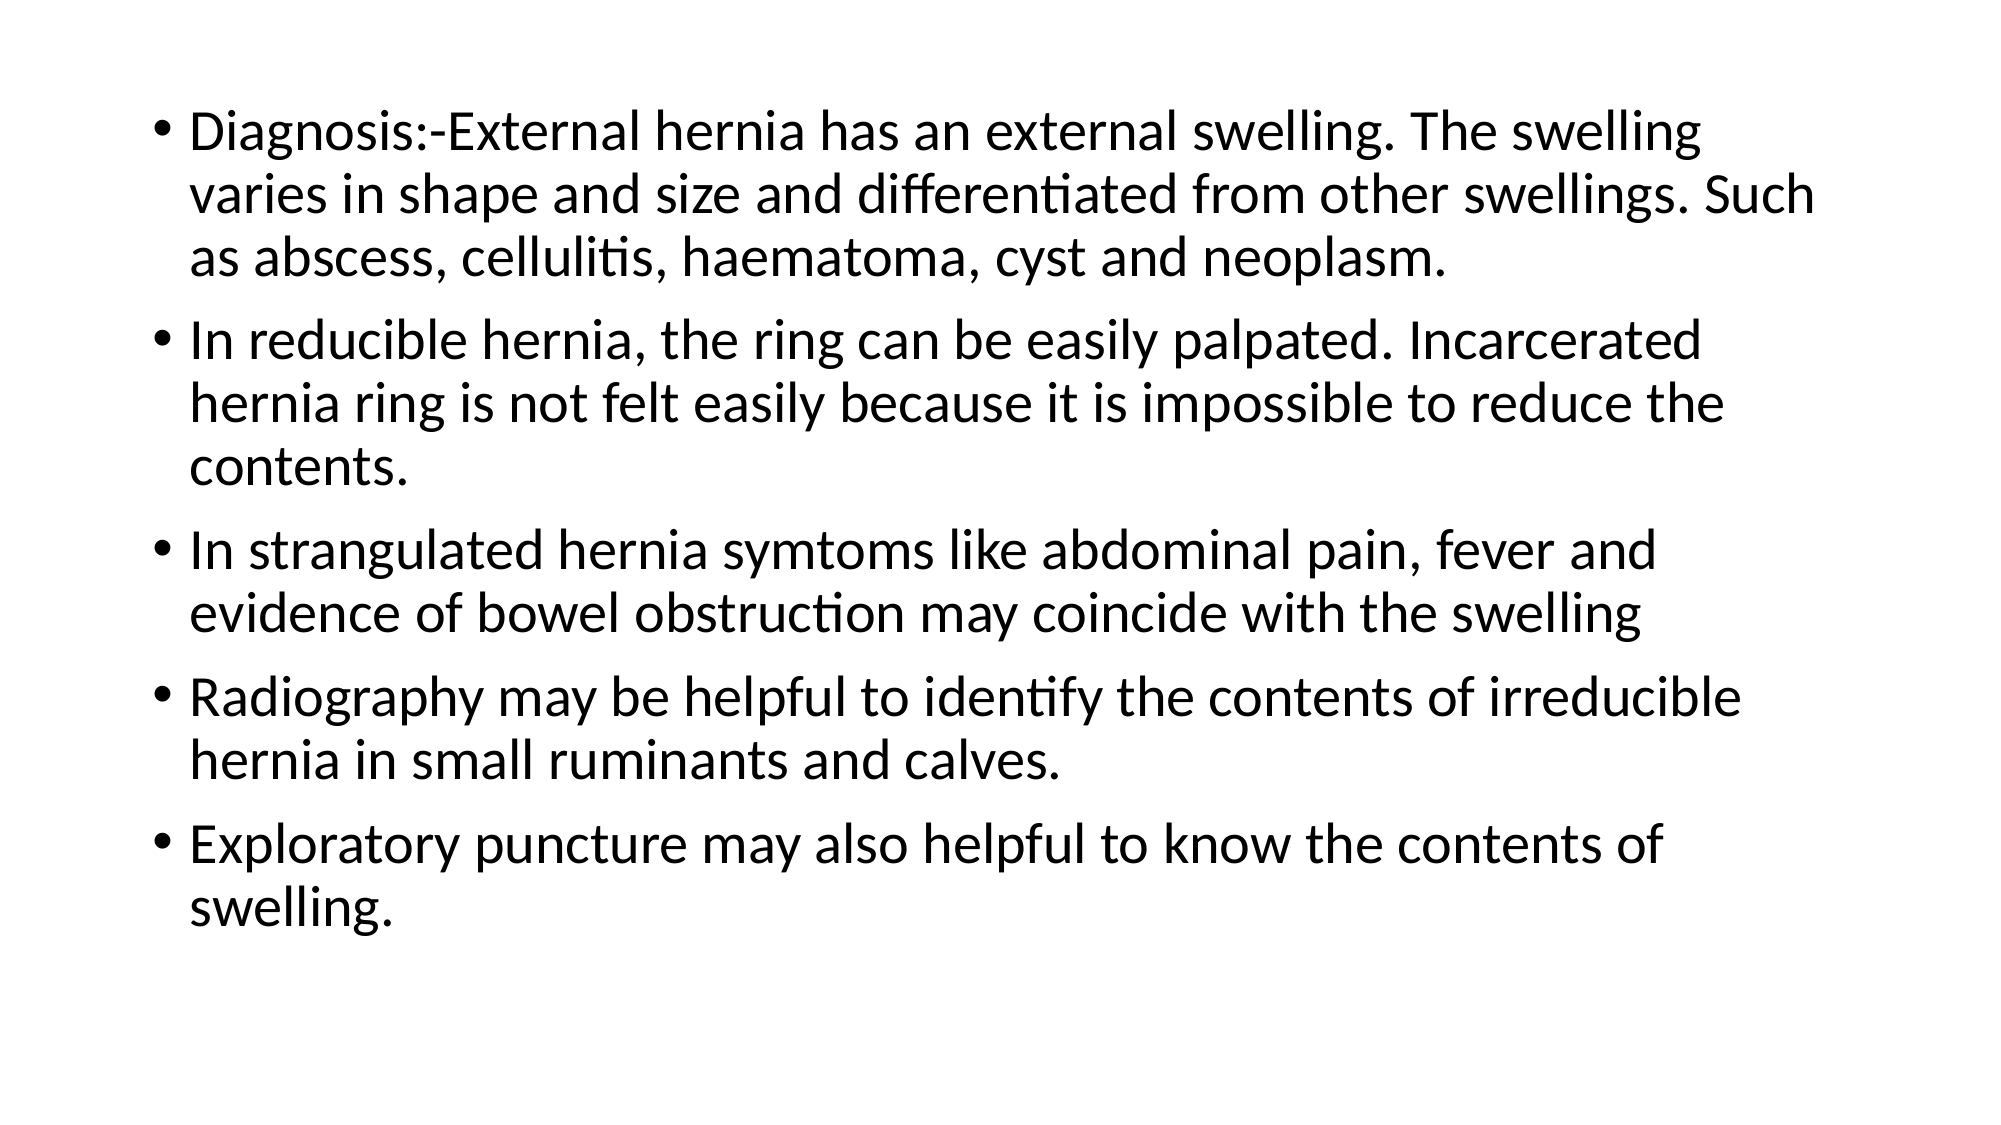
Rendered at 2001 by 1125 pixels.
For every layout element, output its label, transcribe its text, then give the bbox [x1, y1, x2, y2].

list Diagnosis:-External hernia has an external swelling. The swelling varies in shape and size and differentiated from other swellings. Such as abscess, cellulitis, haematoma, cyst and neoplasm. In reducible hernia, the ring can be easily palpated. Incarcerated hernia ring is not felt easily because it is impossible to reduce the contents. In strangulated hernia symtoms like abdominal pain, fever and evidence of bowel obstruction may coincide with the swelling Radiography may be helpful to identify the contents of irreducible hernia in small ruminants and calves. Exploratory puncture may also helpful to know the contents of swelling. [137, 92, 1863, 1014]
